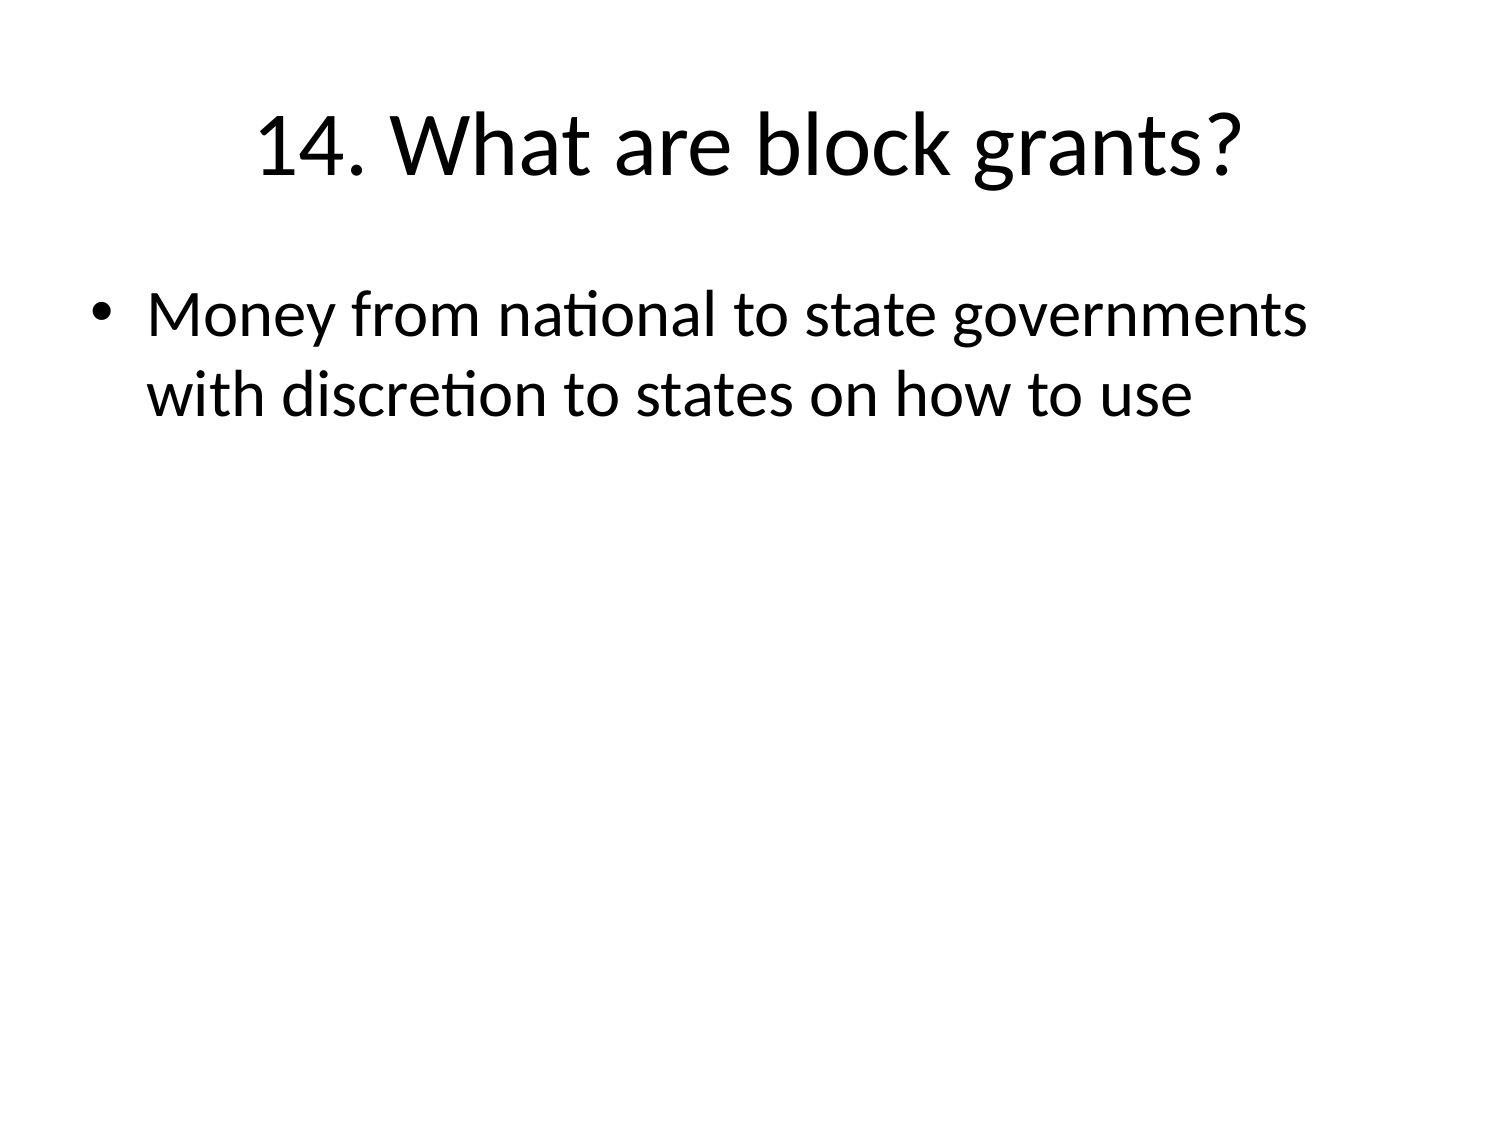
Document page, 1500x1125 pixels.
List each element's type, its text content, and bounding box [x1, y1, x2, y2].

title 14. What are block grants? [75, 45, 1425, 233]
list Money from national to state governments with discretion to states on how to use [75, 262, 1425, 1005]
